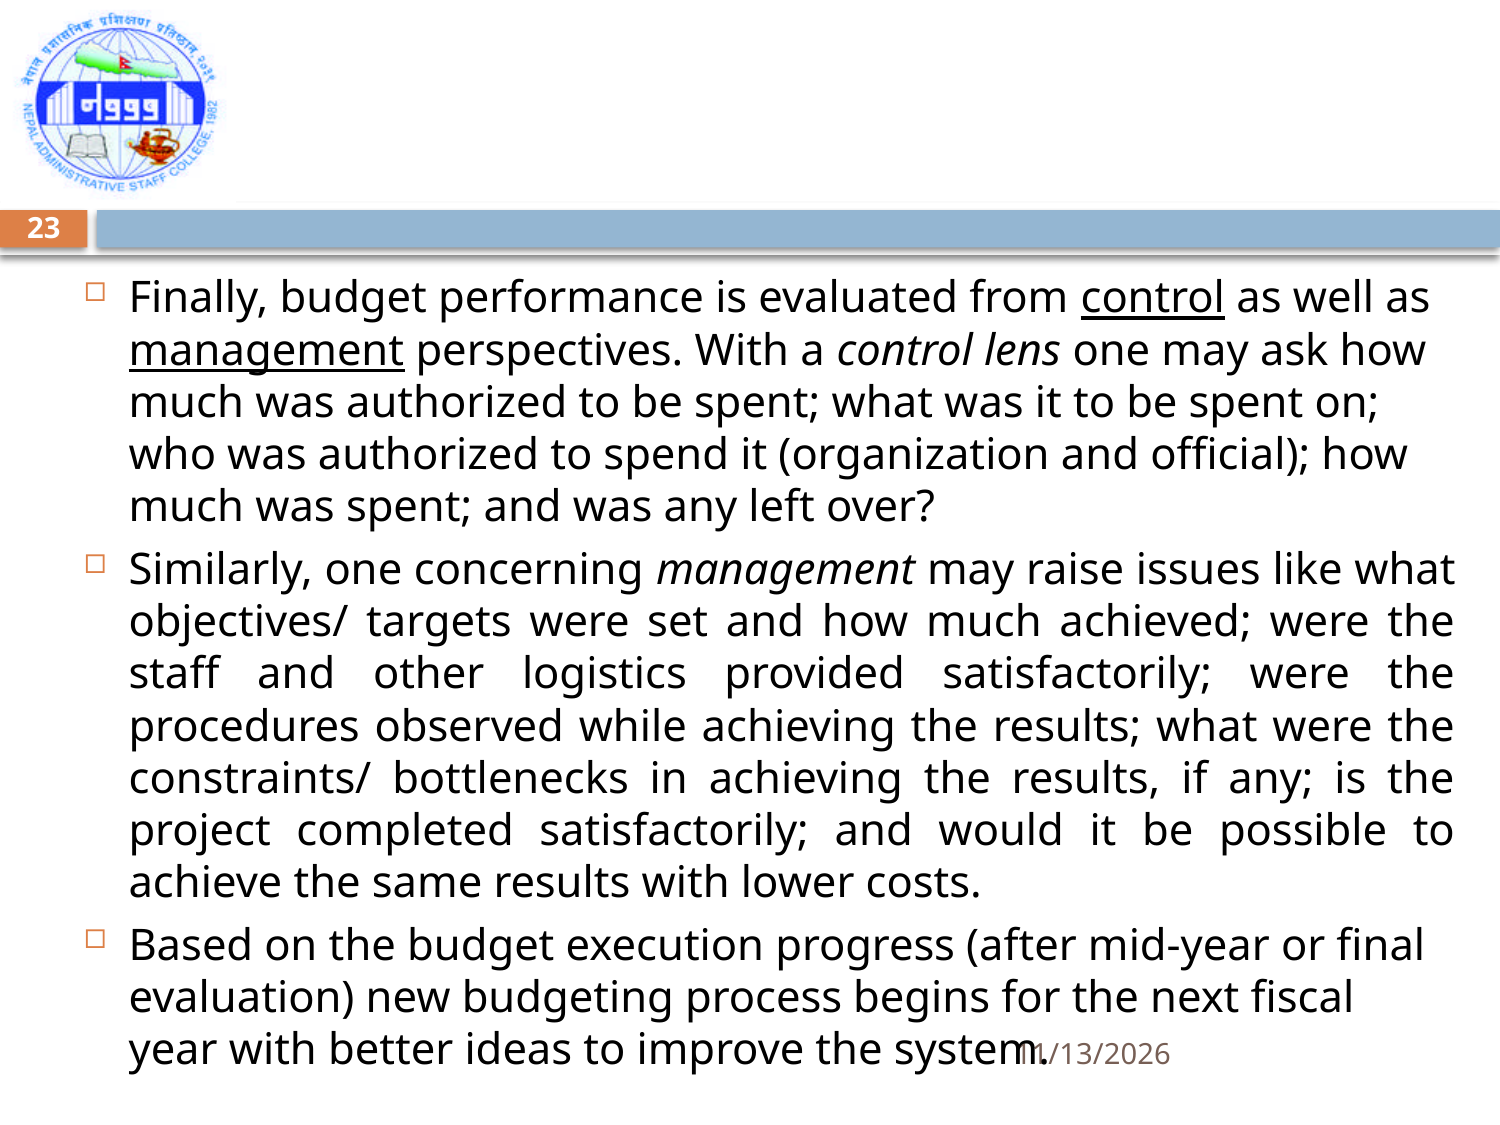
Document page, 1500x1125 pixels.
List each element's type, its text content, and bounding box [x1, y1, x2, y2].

list Finally, budget performance is evaluated from control as well as management perspectives. With a control lens one may ask how much was authorized to be spent; what was it to be spent on; who was authorized to spend it (organization and official); how much was spent; and was any left over? Similarly, one concerning management may raise issues like what objectives/ targets were set and how much achieved; were the staff and other logistics provided satisfactorily; were the procedures observed while achieving the results; what were the constraints/ bottlenecks in achieving the results, if any; is the project completed satisfactorily; and would it be possible to achieve the same results with lower costs. Based on the budget execution progress (after mid-year or final evaluation) new budgeting process begins for the next fiscal year with better ideas to improve the system. [69, 261, 1472, 1096]
picture [1, 0, 236, 208]
slide_number 23 [0, 208, 88, 249]
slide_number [999, 1025, 1438, 1085]
